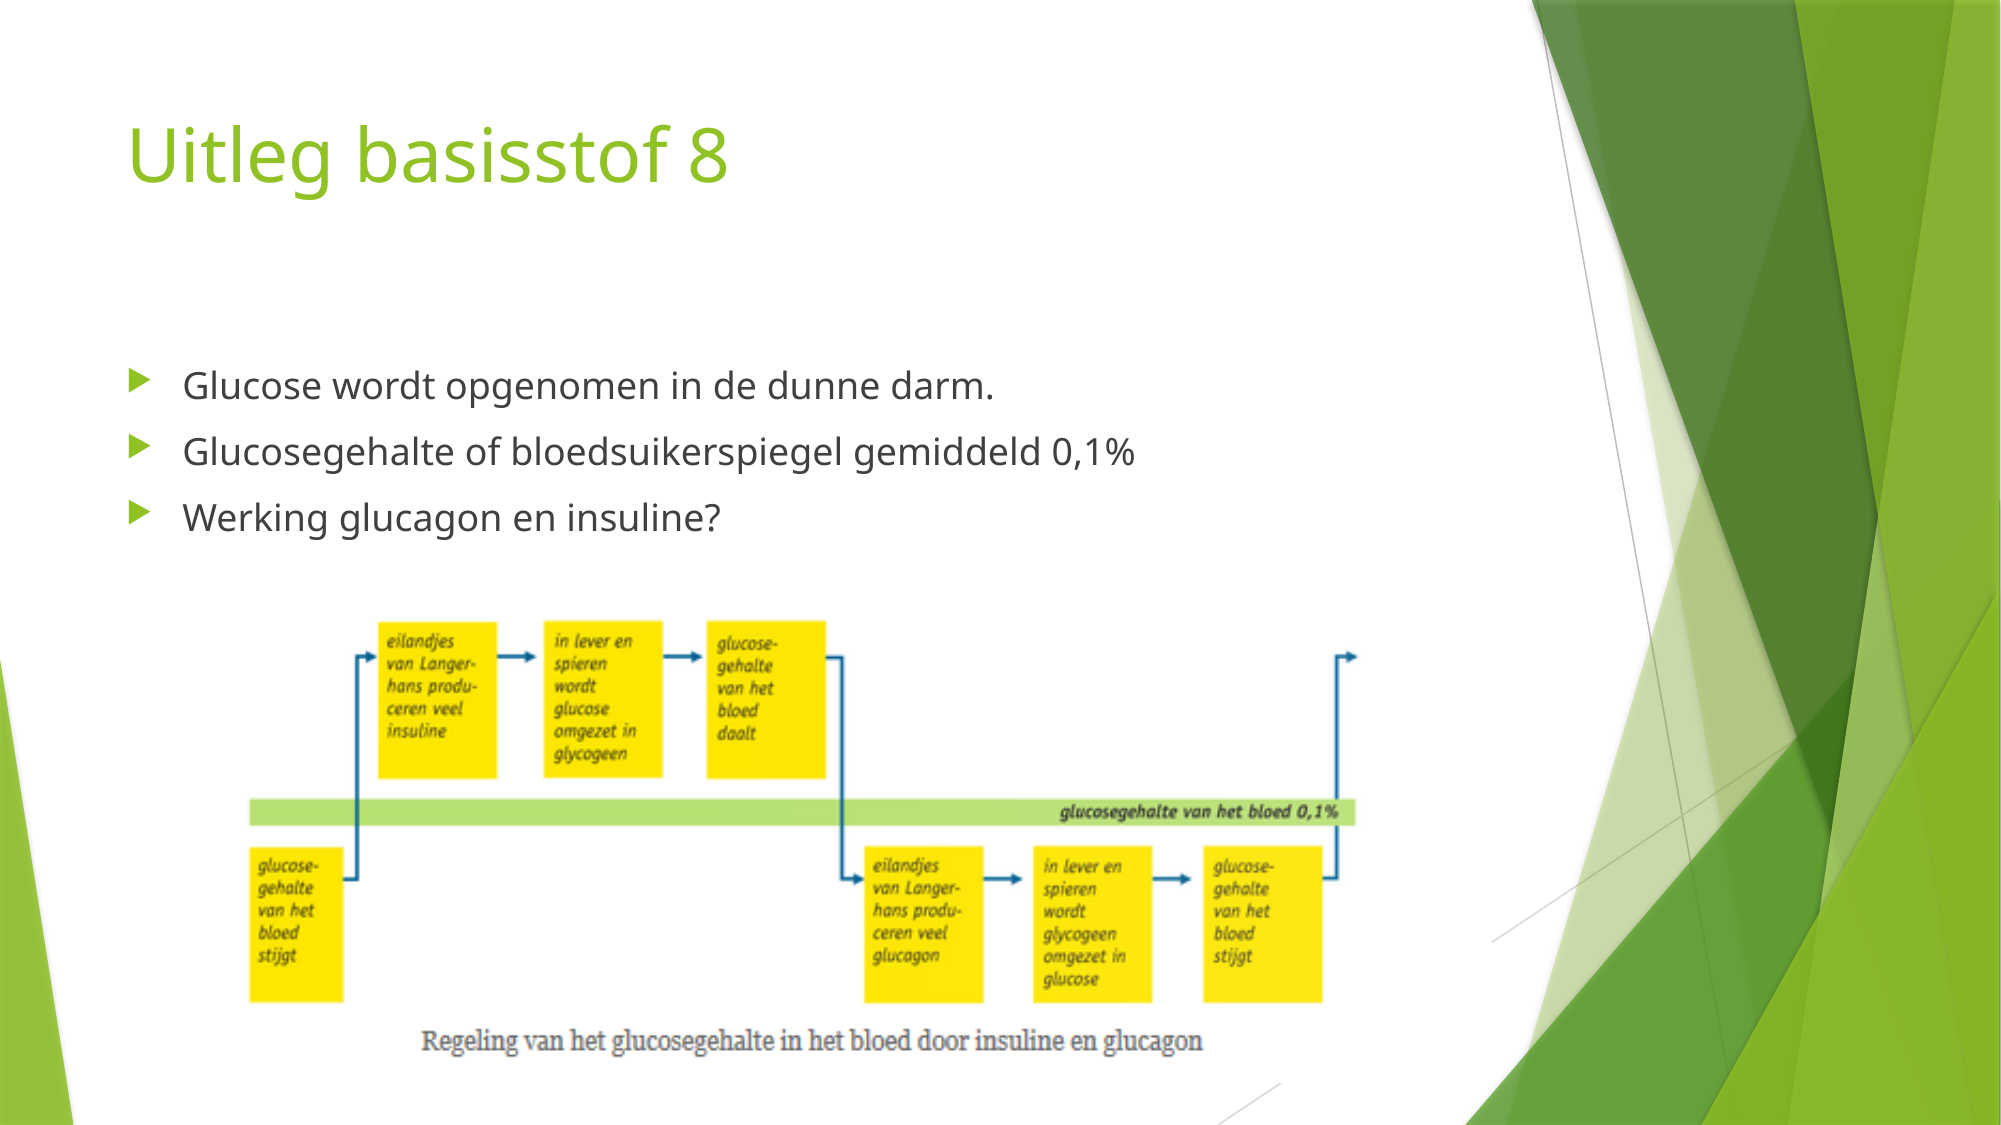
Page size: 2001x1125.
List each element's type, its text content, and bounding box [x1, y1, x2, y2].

list Glucose wordt opgenomen in de dunne darm. Glucosegehalte of bloedsuikerspiegel gemiddeld 0,1% Werking glucagon en insuline? [111, 354, 1522, 992]
title Uitleg basisstof 8 [111, 99, 1522, 317]
picture [85, 549, 1492, 1084]
